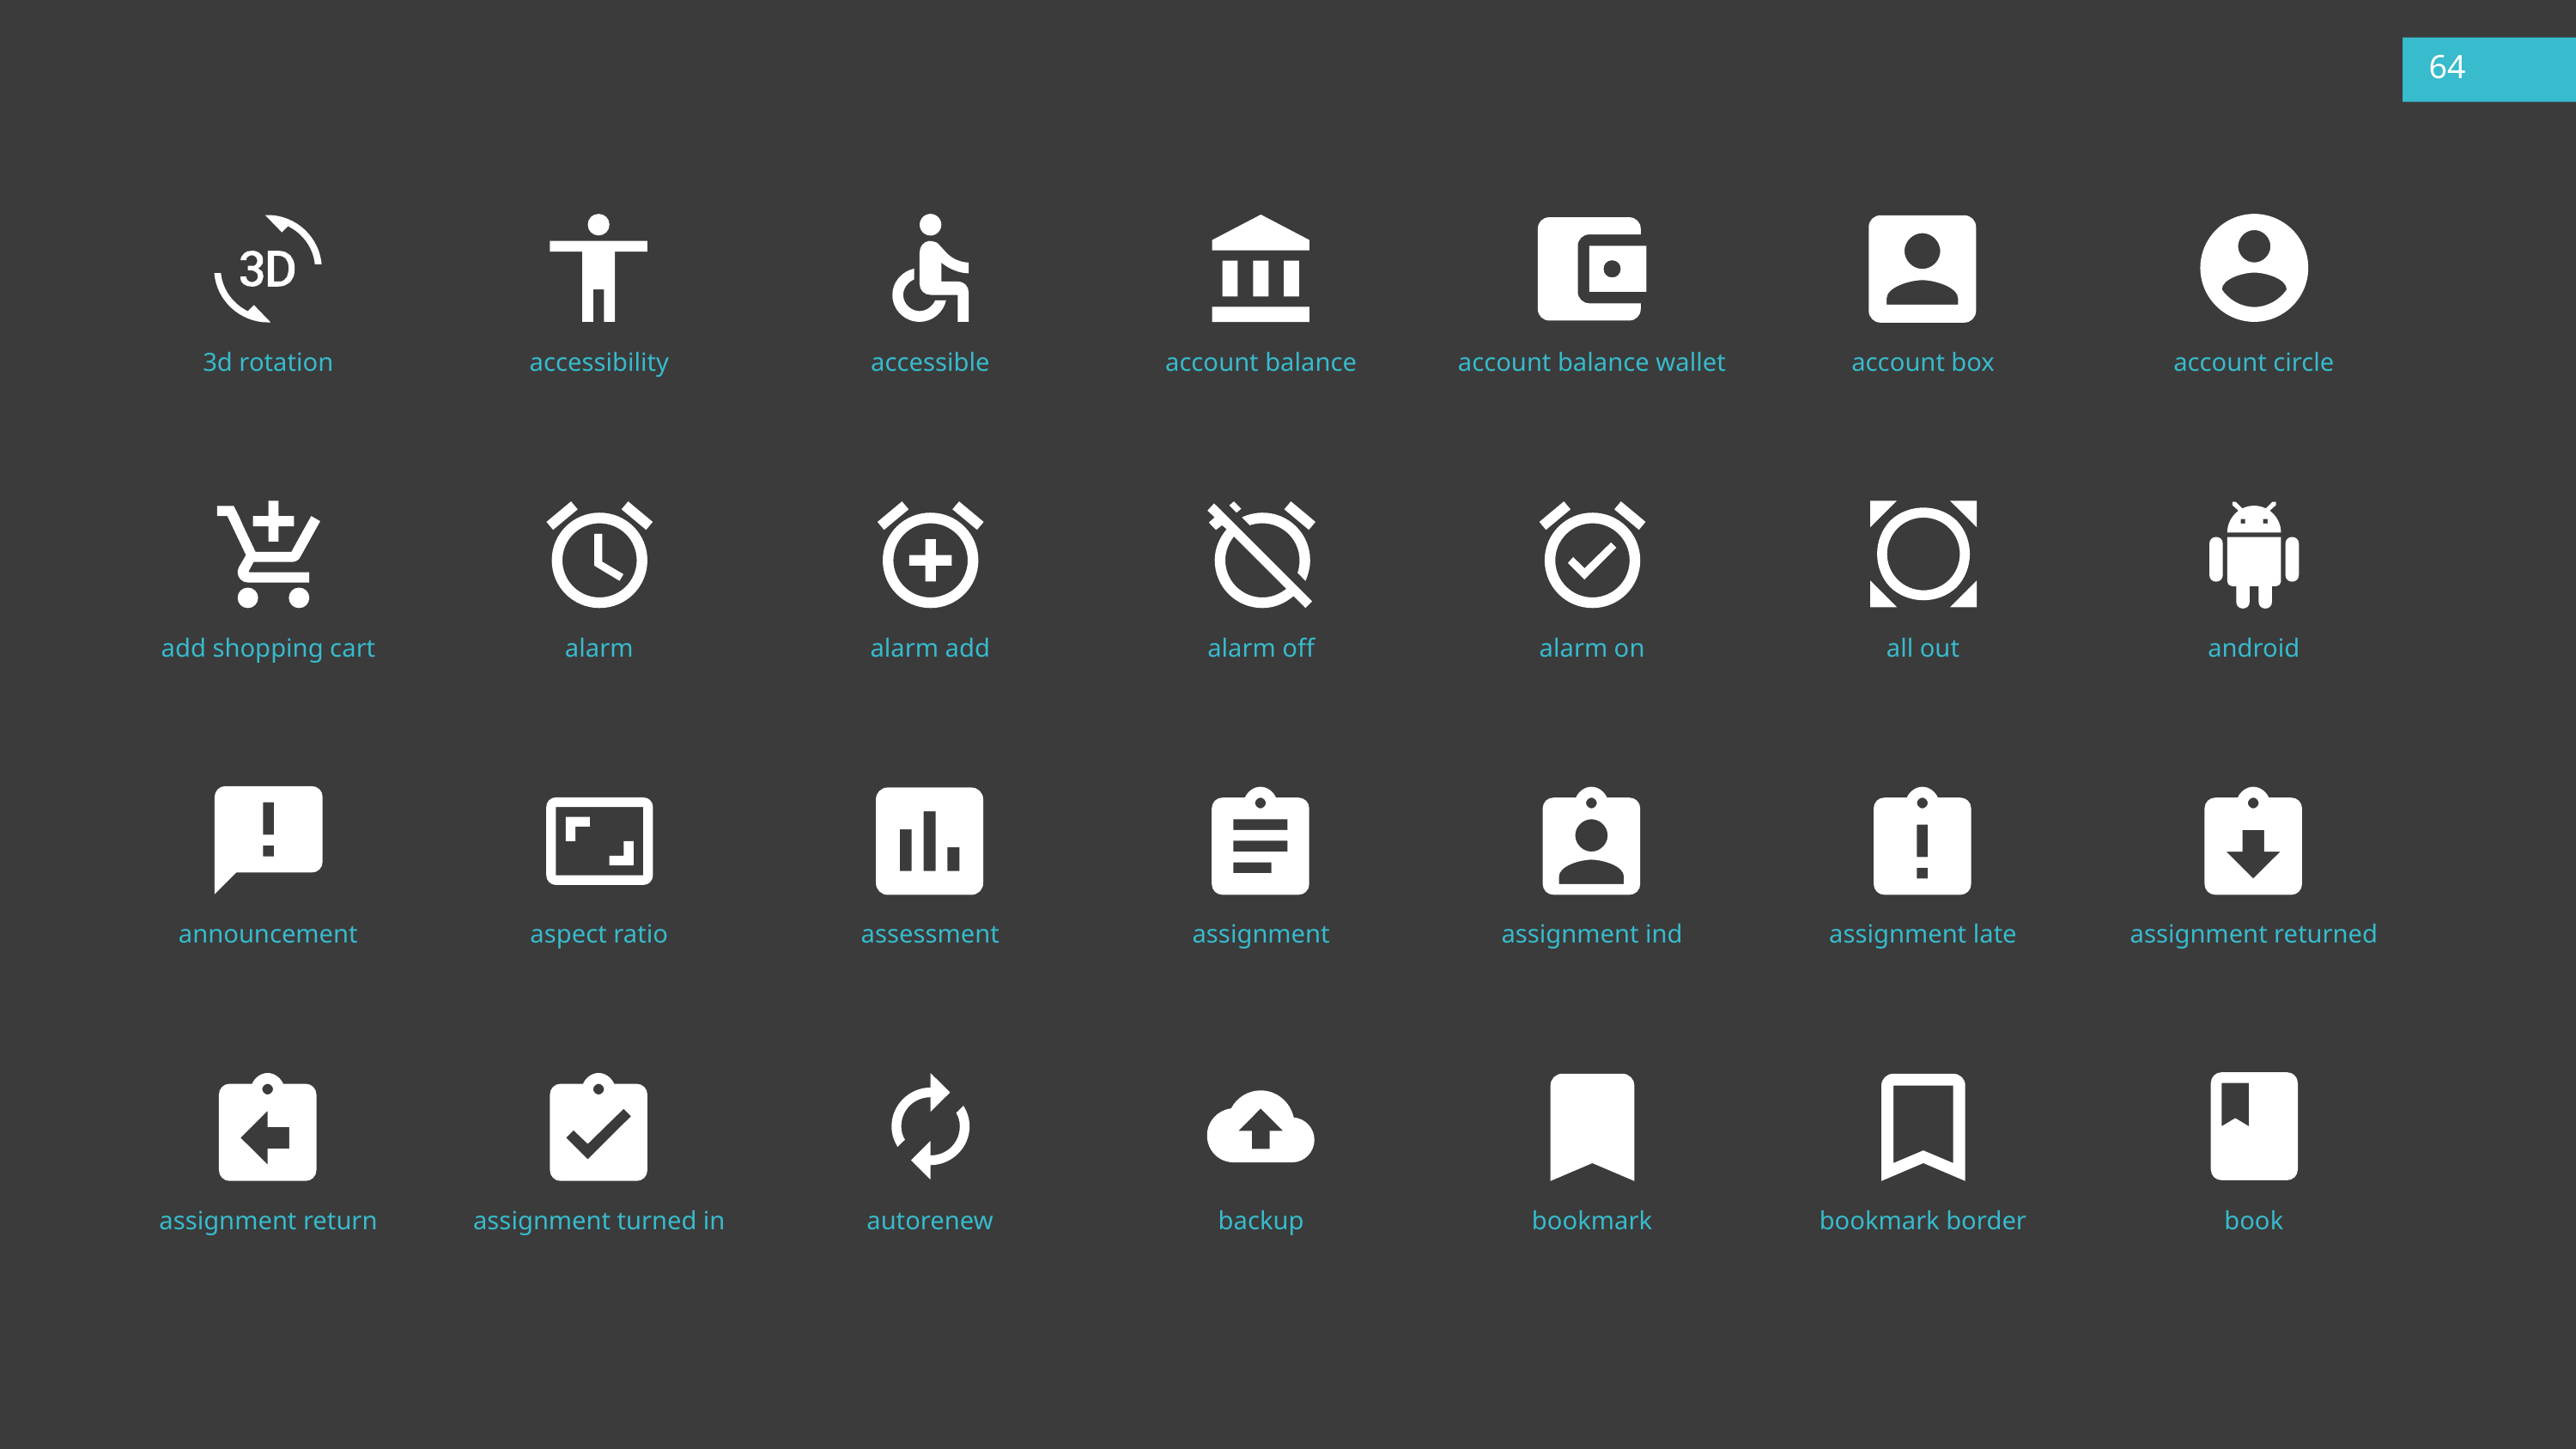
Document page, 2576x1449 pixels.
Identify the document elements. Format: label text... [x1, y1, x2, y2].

text_box [2285, 537, 2300, 582]
text_box autorenew [750, 1197, 1082, 1241]
text_box [1229, 501, 1242, 513]
text_box announcement [89, 912, 420, 955]
text_box add shopping cart [89, 626, 420, 669]
text_box alarm on [1413, 626, 1744, 669]
text_box [919, 240, 969, 322]
text_box [587, 214, 610, 236]
text_box [214, 273, 271, 323]
text_box [1614, 501, 1646, 530]
text_box [1539, 501, 1571, 530]
text_box [891, 1073, 951, 1148]
text_box [550, 1072, 647, 1181]
text_box [2204, 786, 2302, 895]
text_box assignment turned in [420, 1197, 750, 1241]
text_box [1212, 306, 1309, 323]
text_box [546, 797, 653, 885]
text_box [1542, 786, 1641, 895]
text_box [1544, 512, 1641, 609]
text_box [1877, 507, 1971, 601]
text_box account box [1744, 339, 2075, 383]
text_box [267, 251, 295, 287]
text_box account circle [2075, 339, 2433, 383]
text_box alarm add [750, 626, 1082, 669]
text_box 3d rotation [89, 339, 420, 383]
text_box [1870, 500, 1898, 528]
text_box [952, 501, 984, 530]
text_box [2227, 537, 2281, 609]
text_box aspect ratio [420, 912, 750, 955]
text_box assignment return [89, 1197, 420, 1241]
text_box [289, 587, 310, 609]
text_box alarm off [1082, 626, 1413, 669]
text_box assignment returned [2075, 912, 2433, 955]
text_box [1550, 1073, 1635, 1181]
text_box [252, 500, 295, 542]
text_box [214, 785, 323, 894]
text_box backup [1082, 1197, 1413, 1241]
text_box [2227, 501, 2281, 533]
text_box [1207, 503, 1313, 609]
text_box [1870, 580, 1898, 608]
text_box [1537, 217, 1641, 321]
text_box [621, 501, 653, 530]
text_box account balance [1082, 339, 1413, 383]
text_box [1874, 786, 1971, 895]
text_box [1950, 500, 1978, 528]
text_box accessible [750, 339, 1082, 383]
text_box [1284, 260, 1299, 297]
text_box all out [1744, 626, 2075, 669]
text_box [876, 787, 984, 895]
text_box [883, 512, 979, 609]
text_box [216, 506, 320, 583]
text_box [218, 1072, 317, 1181]
text_box accessibility [420, 339, 750, 383]
text_box [892, 268, 946, 322]
text_box [1284, 501, 1316, 530]
text_box [550, 240, 647, 322]
slide_number 64 [2415, 35, 2502, 100]
text_box [1589, 246, 1647, 292]
text_box [2210, 1072, 2299, 1180]
text_box [551, 512, 647, 609]
text_box [1222, 260, 1238, 297]
text_box [910, 1106, 970, 1180]
text_box [1206, 1090, 1315, 1163]
text_box account balance wallet [1413, 339, 1744, 383]
text_box android [2075, 626, 2433, 669]
text_box [920, 214, 942, 236]
text_box assignment ind [1413, 912, 1744, 955]
text_box [2200, 214, 2309, 322]
text_box bookmark border [1744, 1197, 2075, 1241]
text_box book [2075, 1197, 2433, 1241]
text_box assessment [750, 912, 1082, 955]
text_box [1212, 214, 1309, 251]
text_box assignment [1082, 912, 1413, 955]
text_box [2209, 537, 2223, 582]
text_box [264, 215, 322, 264]
text_box bookmark [1413, 1197, 1744, 1241]
text_box [1881, 1073, 1965, 1181]
text_box alarm [420, 626, 750, 669]
text_box [240, 251, 264, 287]
text_box [1868, 215, 1977, 323]
text_box [237, 587, 258, 609]
text_box [1212, 786, 1309, 895]
text_box [1253, 260, 1269, 297]
text_box [546, 501, 578, 530]
text_box assignment late [1744, 912, 2075, 955]
text_box [1950, 580, 1978, 608]
text_box [877, 501, 909, 530]
